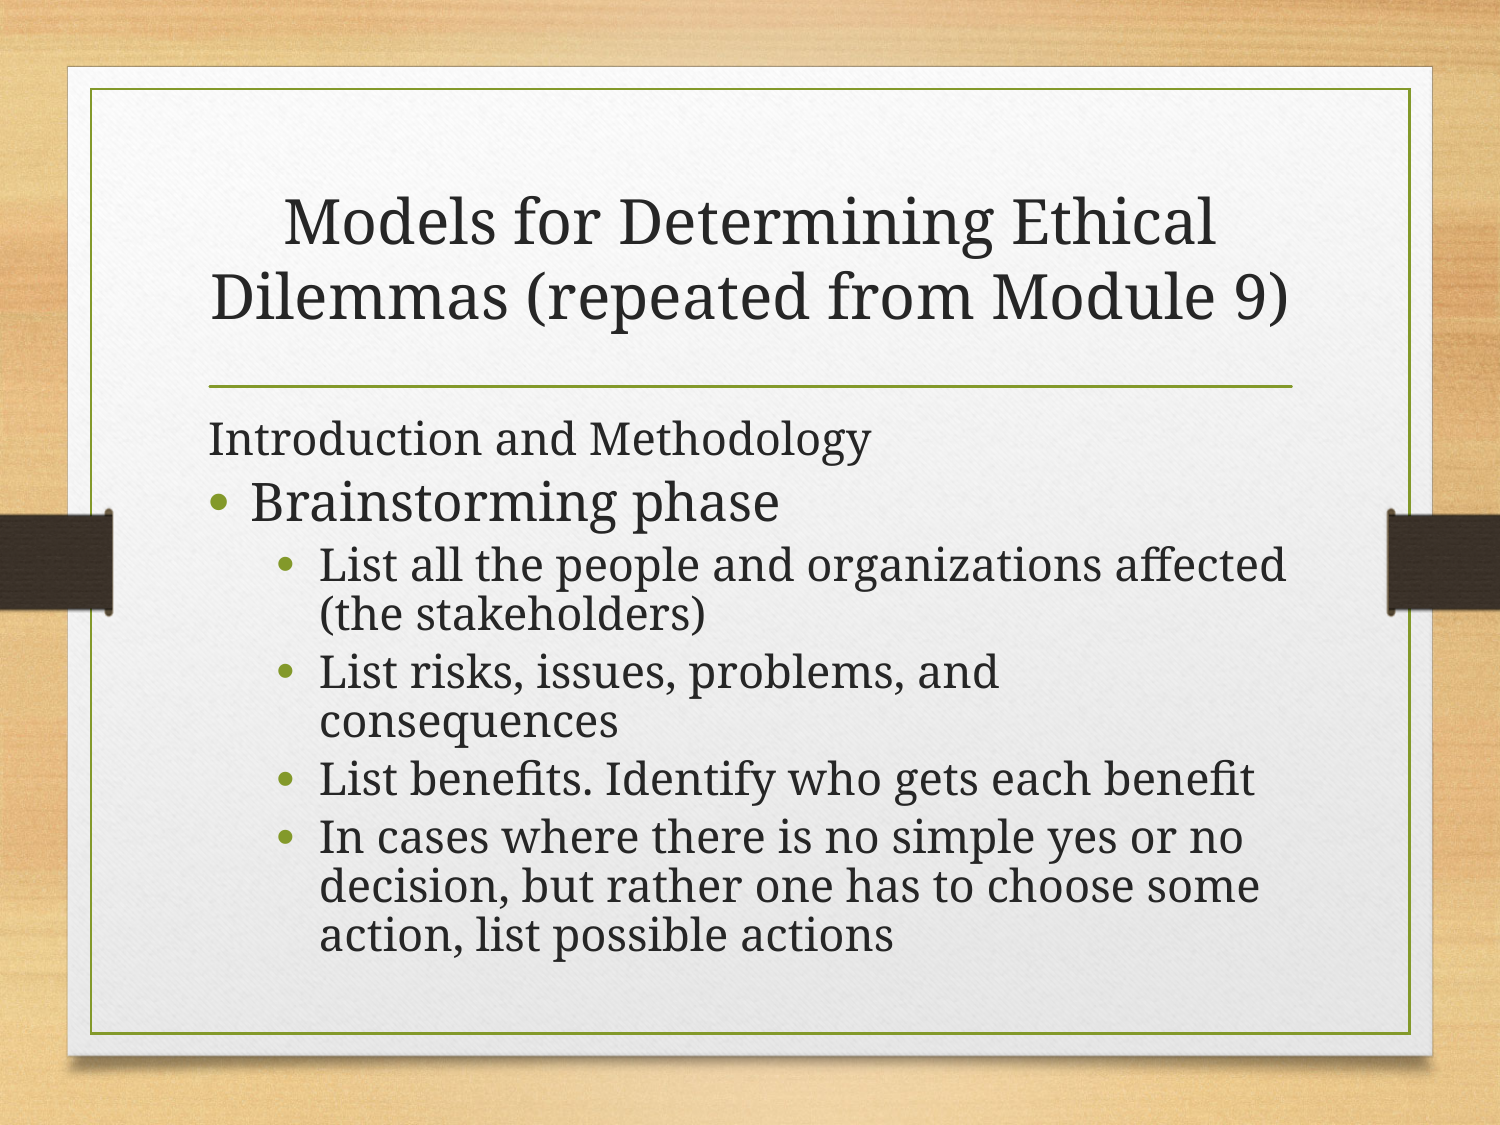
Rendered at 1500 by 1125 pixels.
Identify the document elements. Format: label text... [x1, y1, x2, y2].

title Models for Determining Ethical Dilemmas (repeated from Module 9) [193, 150, 1309, 365]
picture [0, 0, 1500, 1125]
list Introduction and Methodology Brainstorming phase List all the people and organizations affected (the stakeholders) List risks, issues, problems, and consequences List benefits. Identify who gets each benefit In cases where there is no simple yes or no decision, but rather one has to choose some action, list possible actions [193, 408, 1309, 974]
